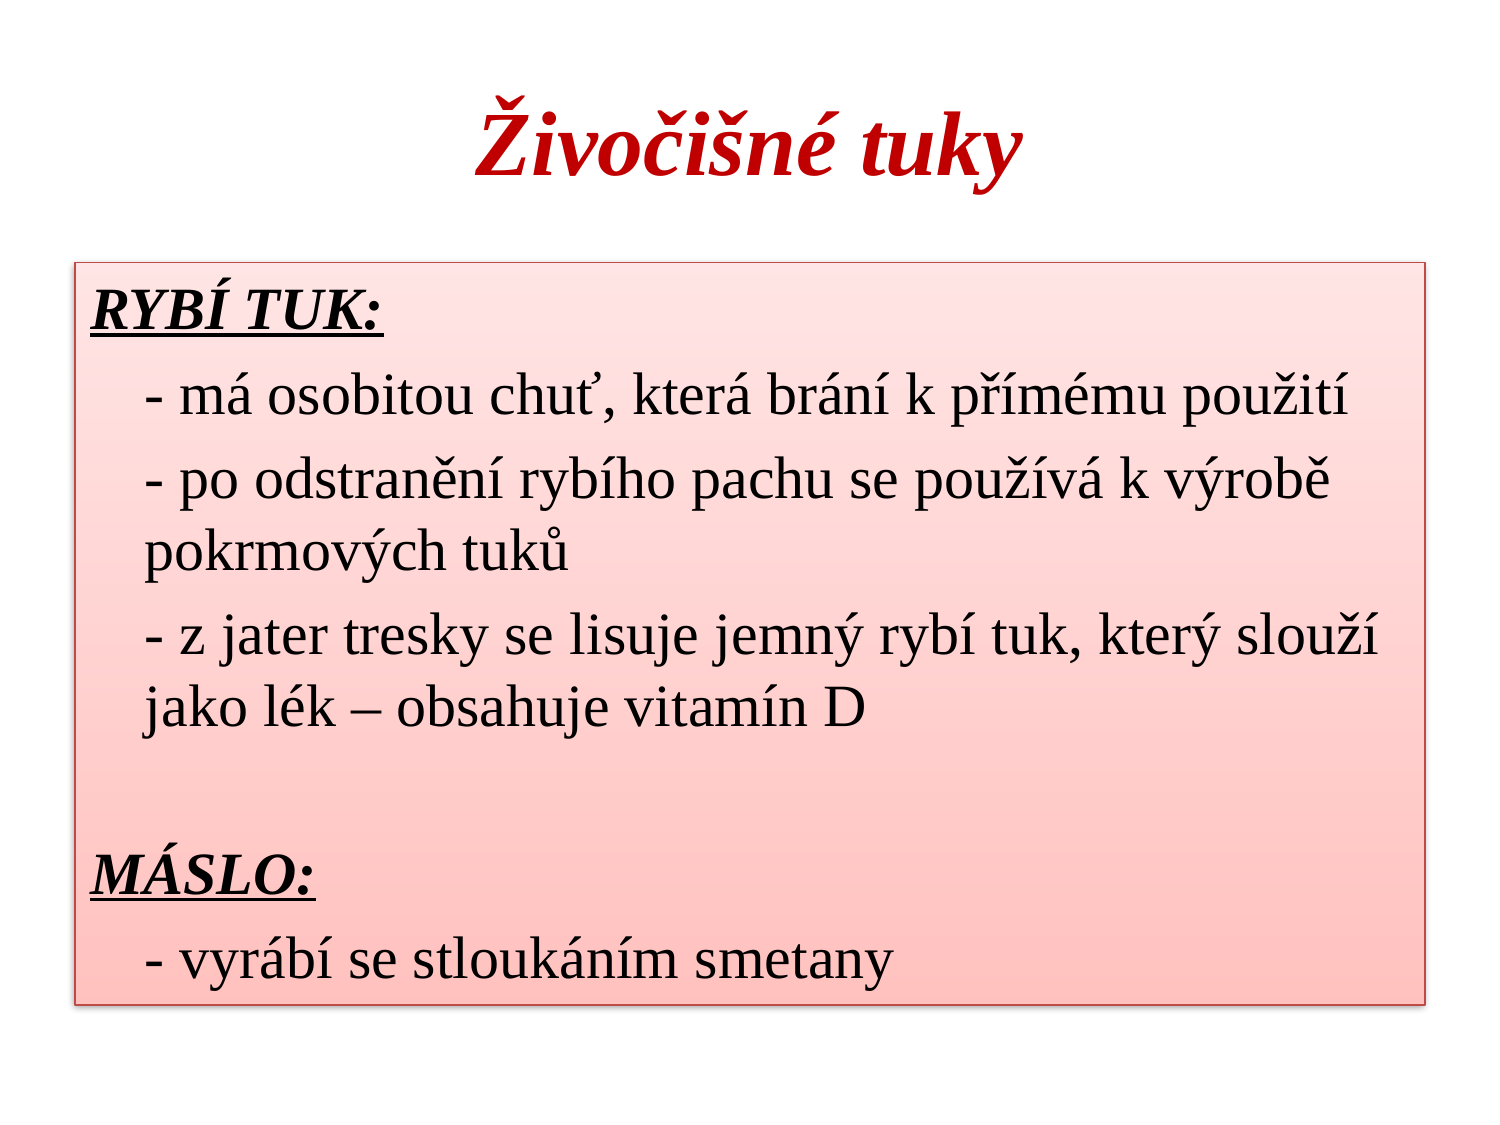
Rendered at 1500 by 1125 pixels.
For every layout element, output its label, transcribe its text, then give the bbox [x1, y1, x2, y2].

list RYBÍ TUK: - má osobitou chuť, která brání k přímému použití - po odstranění rybího pachu se používá k výrobě pokrmových tuků - z jater tresky se lisuje jemný rybí tuk, který slouží jako lék – obsahuje vitamín D MÁSLO: - vyrábí se stloukáním smetany [74, 262, 1426, 1006]
title Živočišné tuky [75, 45, 1425, 233]
